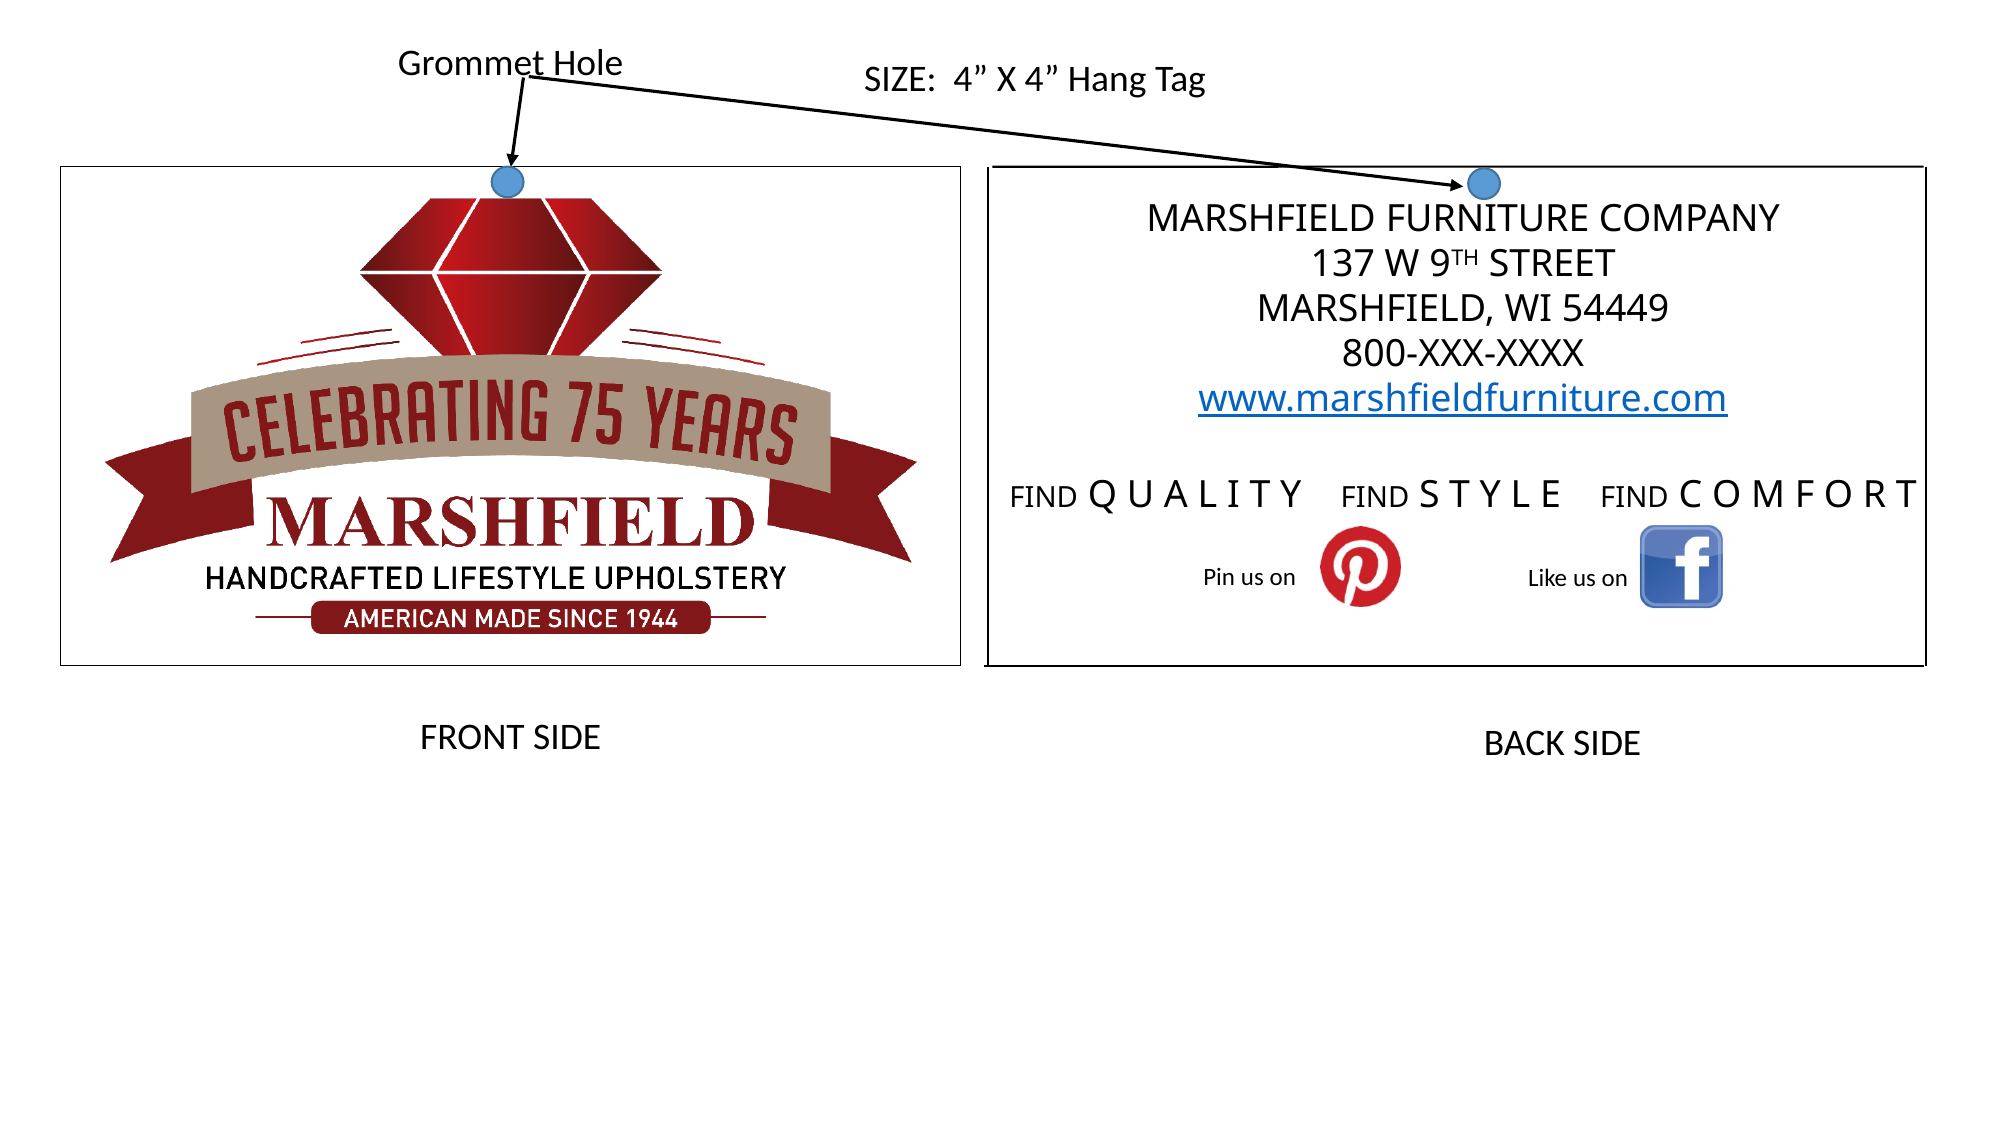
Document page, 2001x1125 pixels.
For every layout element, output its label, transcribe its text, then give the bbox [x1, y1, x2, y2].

text_box SIZE: 4” X 4” Hang Tag [849, 46, 1222, 76]
text_box Grommet Hole [383, 30, 639, 90]
text_box Like us on [1513, 553, 1615, 599]
text_box FRONT SIDE [405, 704, 617, 765]
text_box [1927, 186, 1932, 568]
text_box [528, 76, 1464, 187]
text_box BACK SIDE [1469, 710, 1657, 771]
text_box MARSHFIELD FURNITURE COMPANY 137 W 9TH STREET MARSHFIELD, WI 54449 800-XXX-XXXX www.marshfieldfurniture.com FIND Q U A L I T Y FIND S T Y L E FIND C O M F O R T [994, 186, 1925, 568]
picture [60, 166, 961, 666]
text_box [1467, 167, 1502, 201]
text_box Pin us on [1188, 552, 1312, 598]
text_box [510, 77, 524, 167]
picture [1320, 526, 1401, 607]
picture [1615, 522, 1747, 610]
